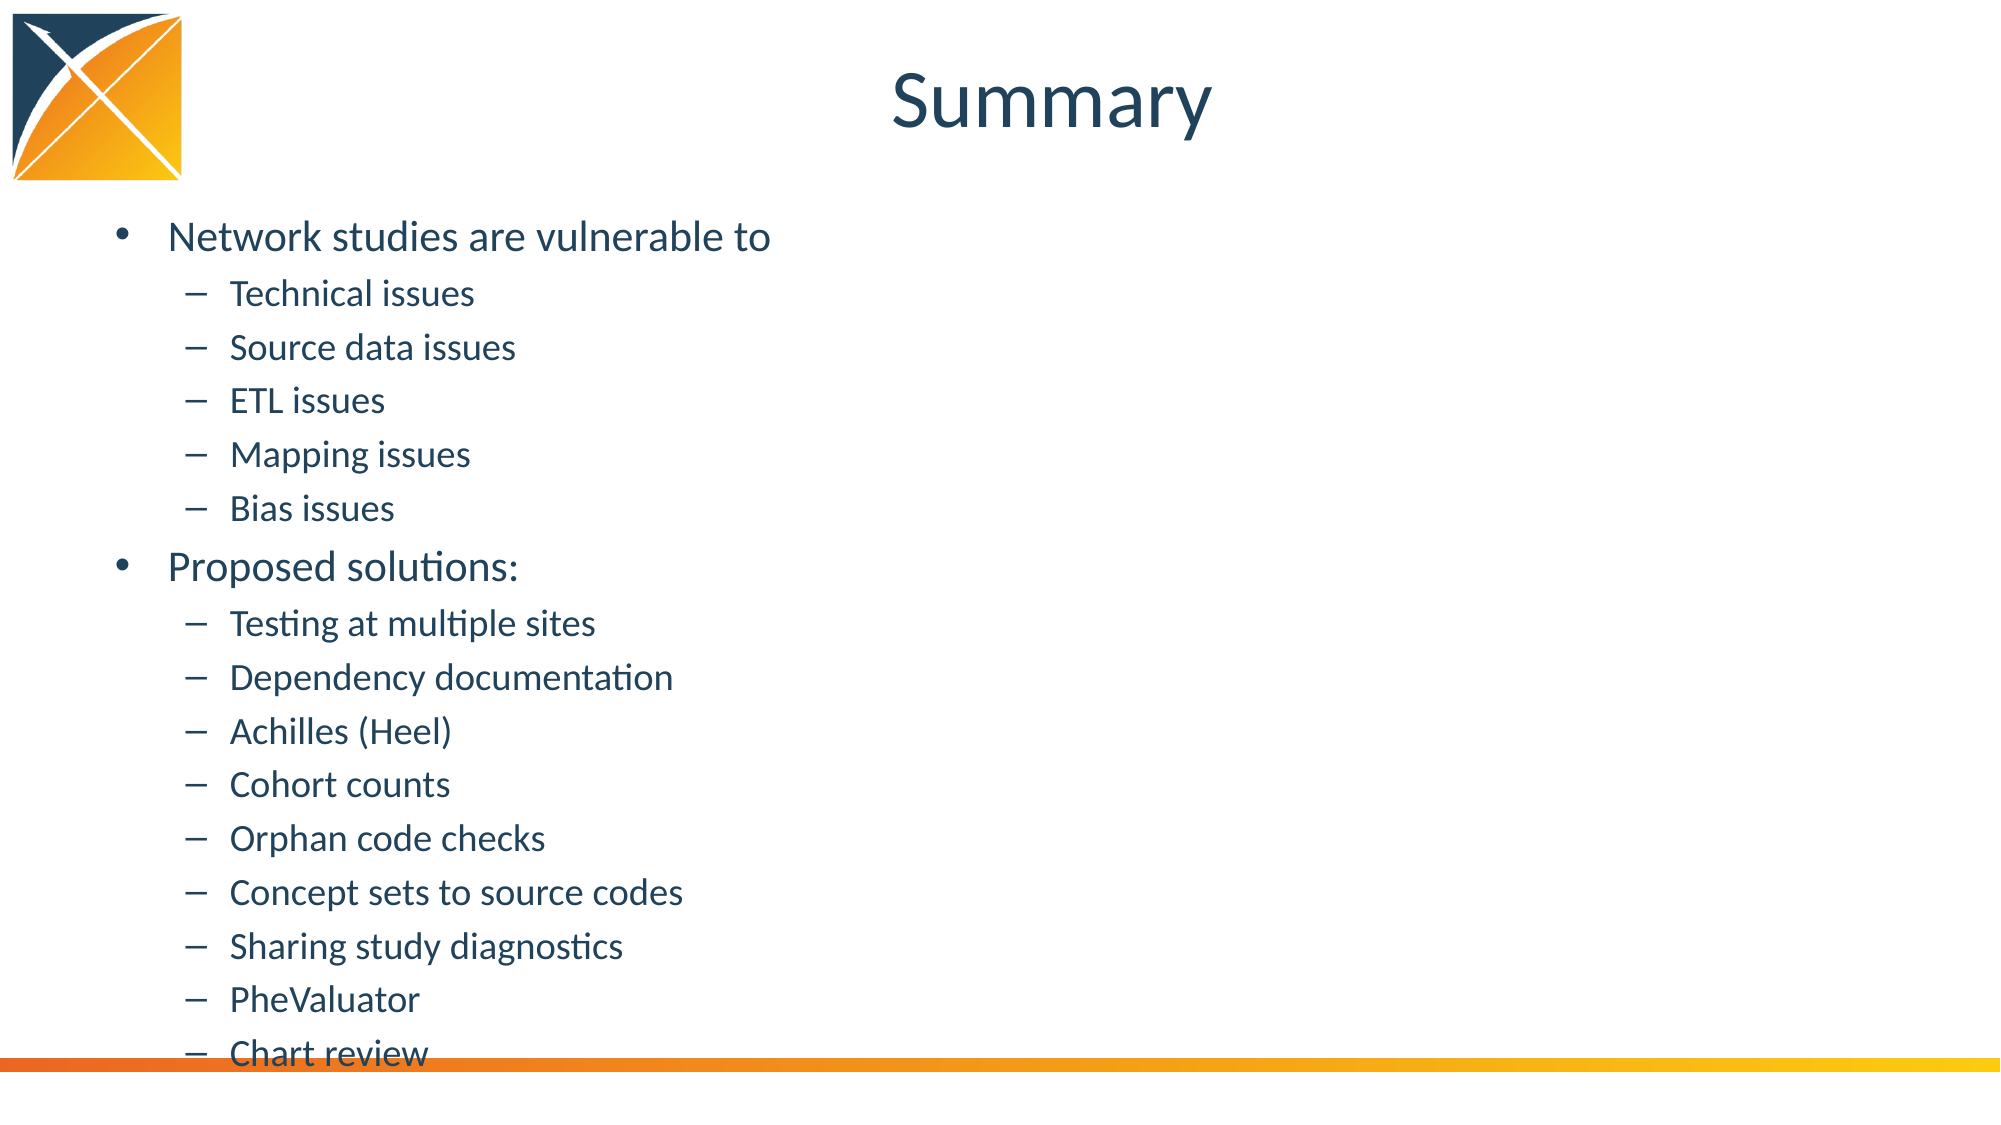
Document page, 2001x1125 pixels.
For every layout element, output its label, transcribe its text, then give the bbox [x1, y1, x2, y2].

list Network studies are vulnerable to Technical issues Source data issues ETL issues Mapping issues Bias issues Proposed solutions: Testing at multiple sites Dependency documentation Achilles (Heel) Cohort counts Orphan code checks Concept sets to source codes Sharing study diagnostics PheValuator Chart review [99, 200, 1900, 1088]
title Summary [205, 24, 1900, 163]
picture [0, 0, 206, 200]
